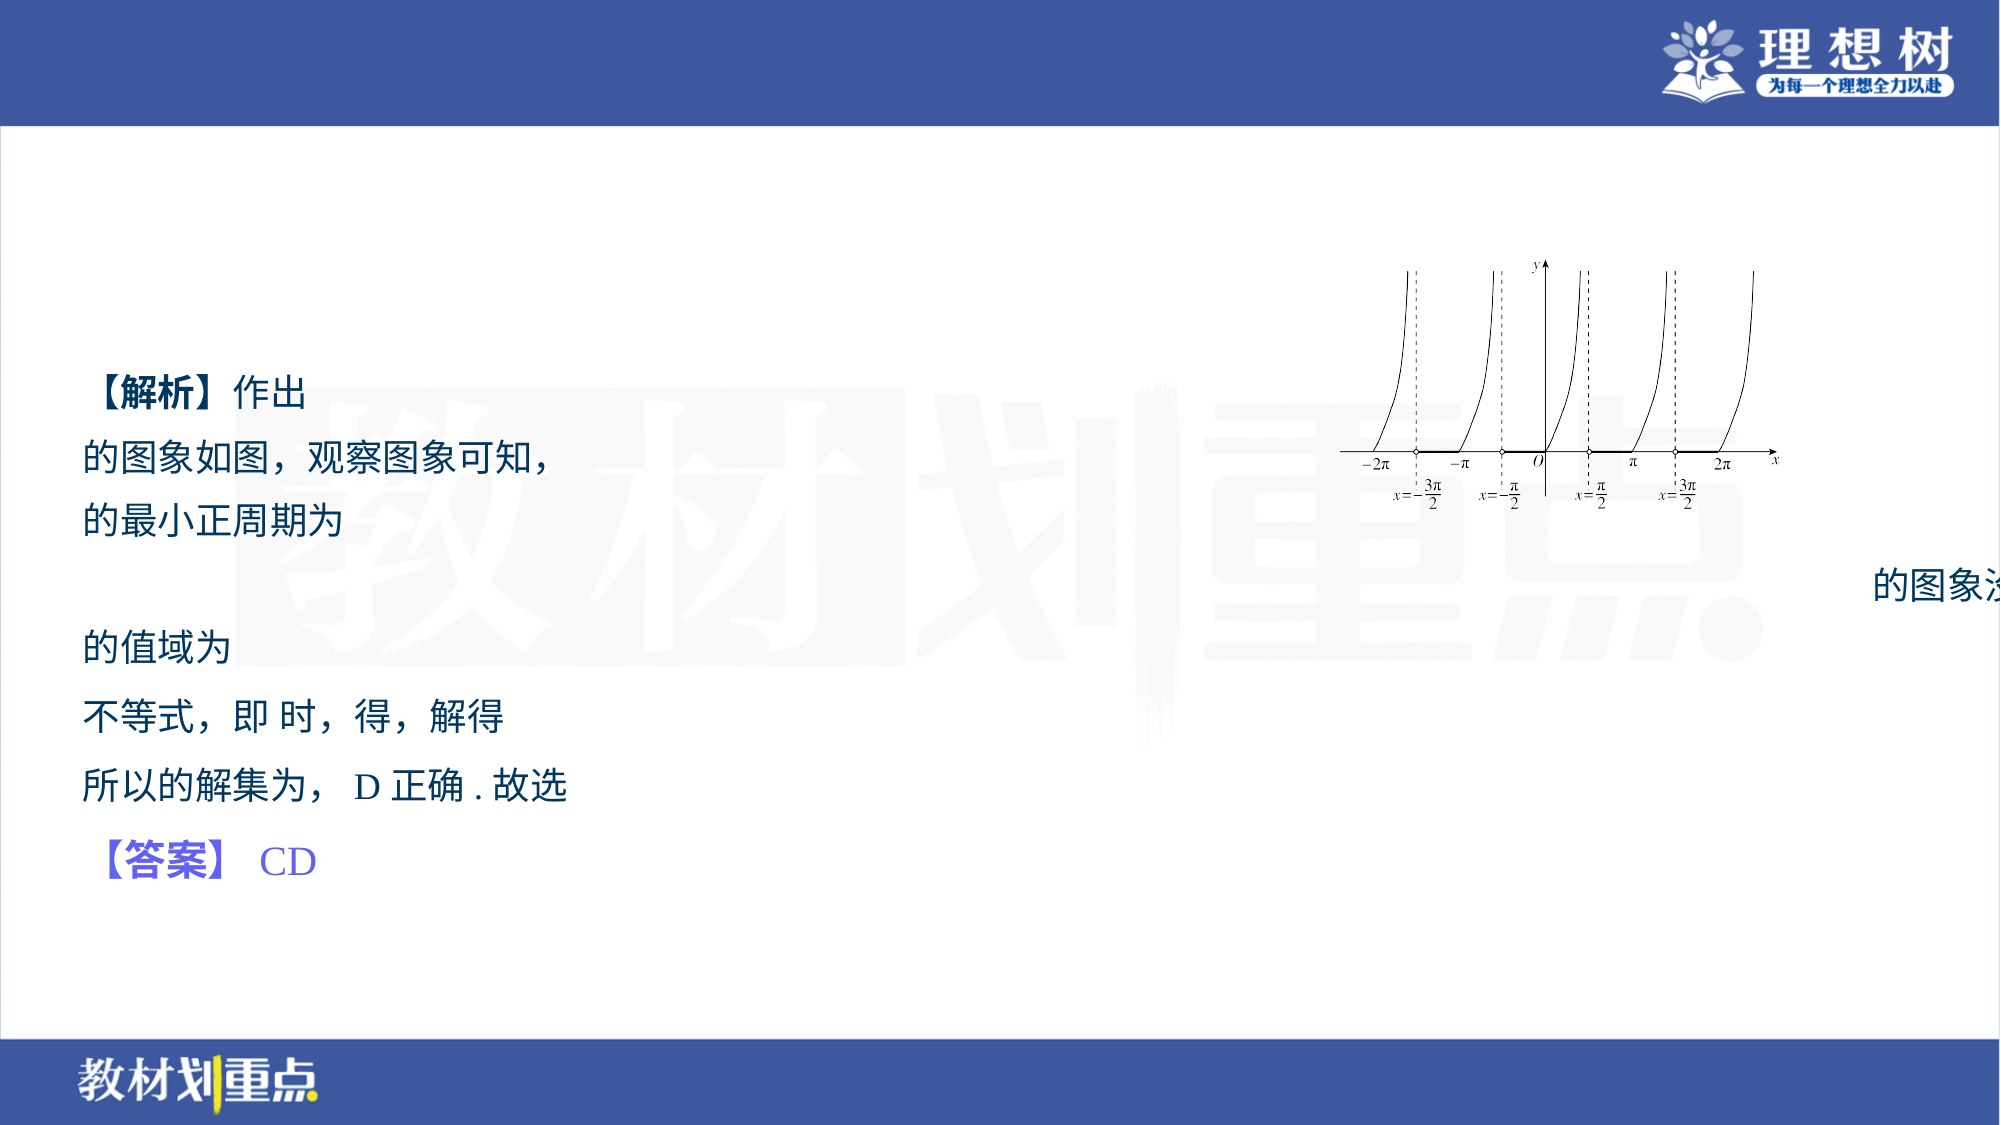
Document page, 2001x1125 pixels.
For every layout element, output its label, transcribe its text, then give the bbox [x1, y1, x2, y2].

text_box 【答案】CD [82, 808, 1817, 876]
picture [0, 0, 2000, 1125]
